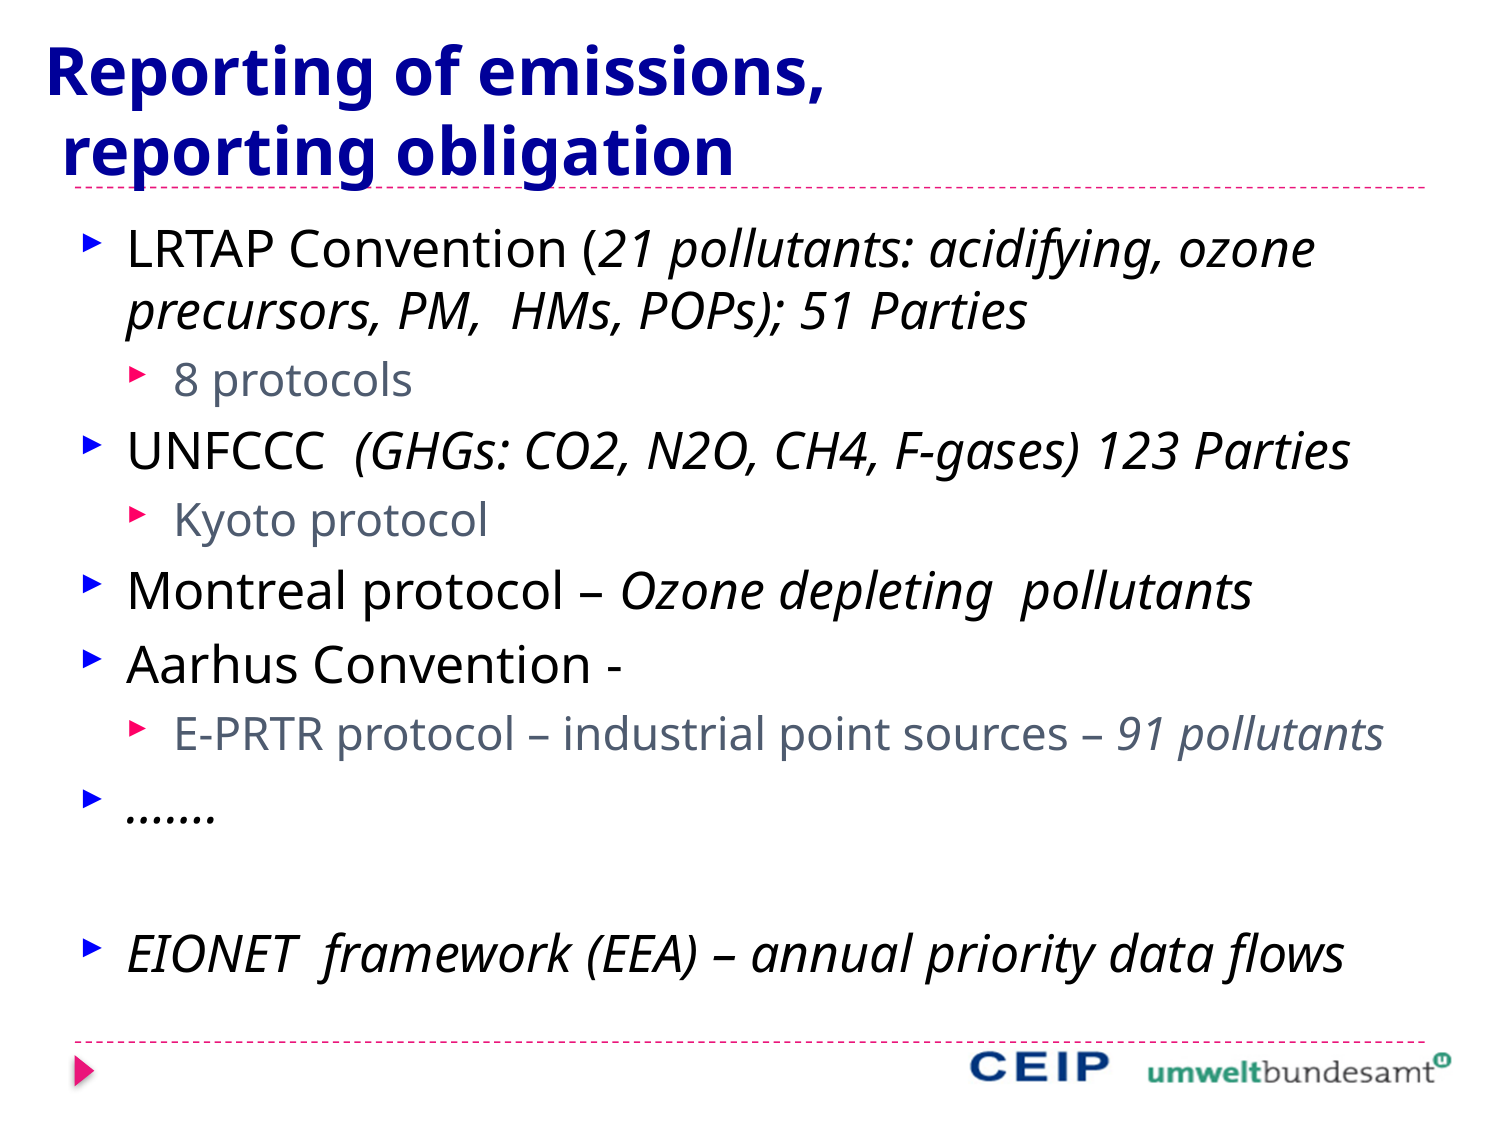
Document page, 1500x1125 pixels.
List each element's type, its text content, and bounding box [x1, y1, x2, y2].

title Reporting of emissions, reporting obligation [29, 19, 1471, 197]
list LRTAP Convention (21 pollutants: acidifying, ozone precursors, PM, HMs, POPs); 51 Parties 8 protocols UNFCCC (GHGs: CO2, N2O, CH4, F-gases) 123 Parties Kyoto protocol Montreal protocol – Ozone depleting pollutants Aarhus Convention - E-PRTR protocol – industrial point sources – 91 pollutants ……. EIONET framework (EEA) – annual priority data flows [64, 208, 1471, 994]
picture [962, 1043, 1459, 1096]
